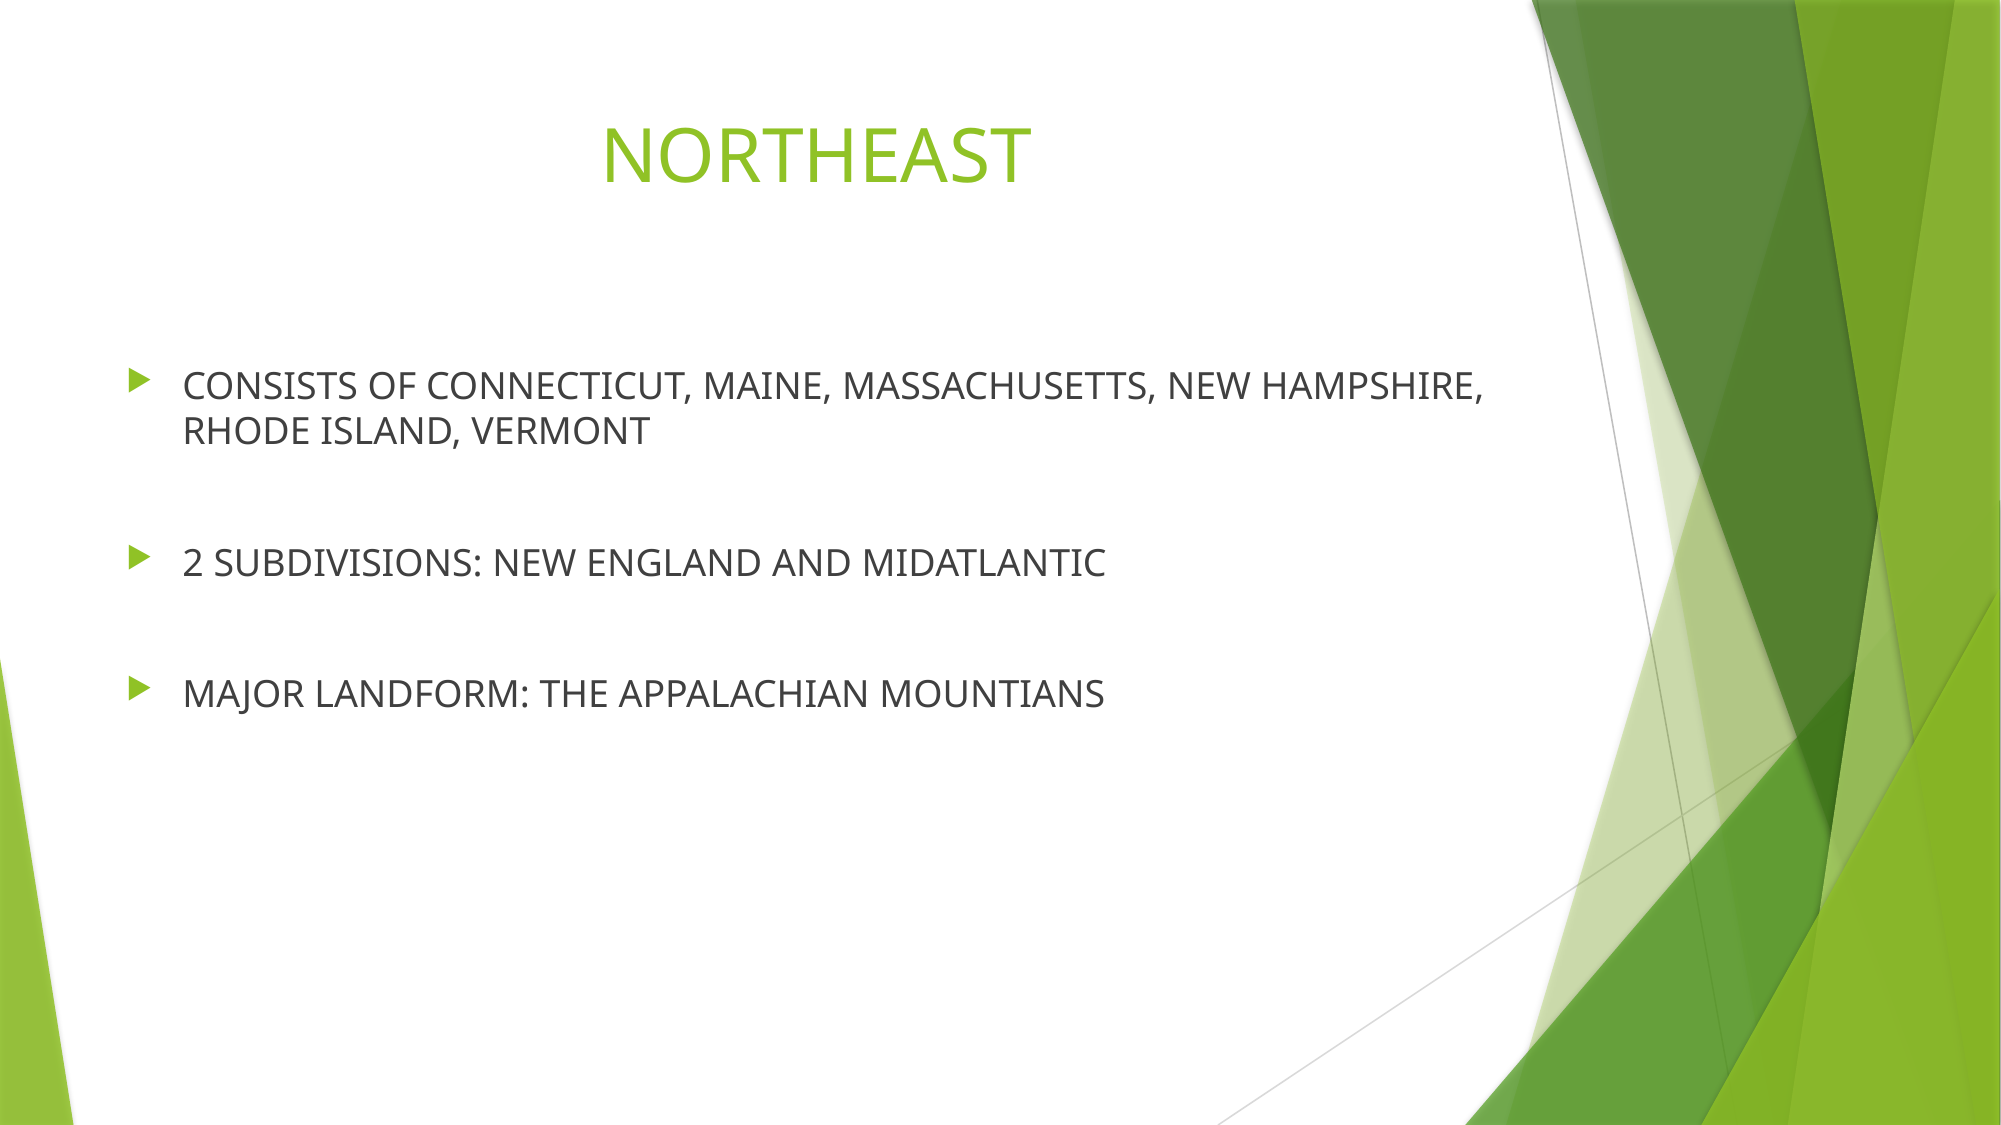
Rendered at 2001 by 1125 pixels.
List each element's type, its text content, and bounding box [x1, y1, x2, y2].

title NORTHEAST [111, 99, 1522, 317]
list CONSISTS OF CONNECTICUT, MAINE, MASSACHUSETTS, NEW HAMPSHIRE, RHODE ISLAND, VERMONT 2 SUBDIVISIONS: NEW ENGLAND AND MIDATLANTIC MAJOR LANDFORM: THE APPALACHIAN MOUNTIANS [111, 354, 1522, 992]
